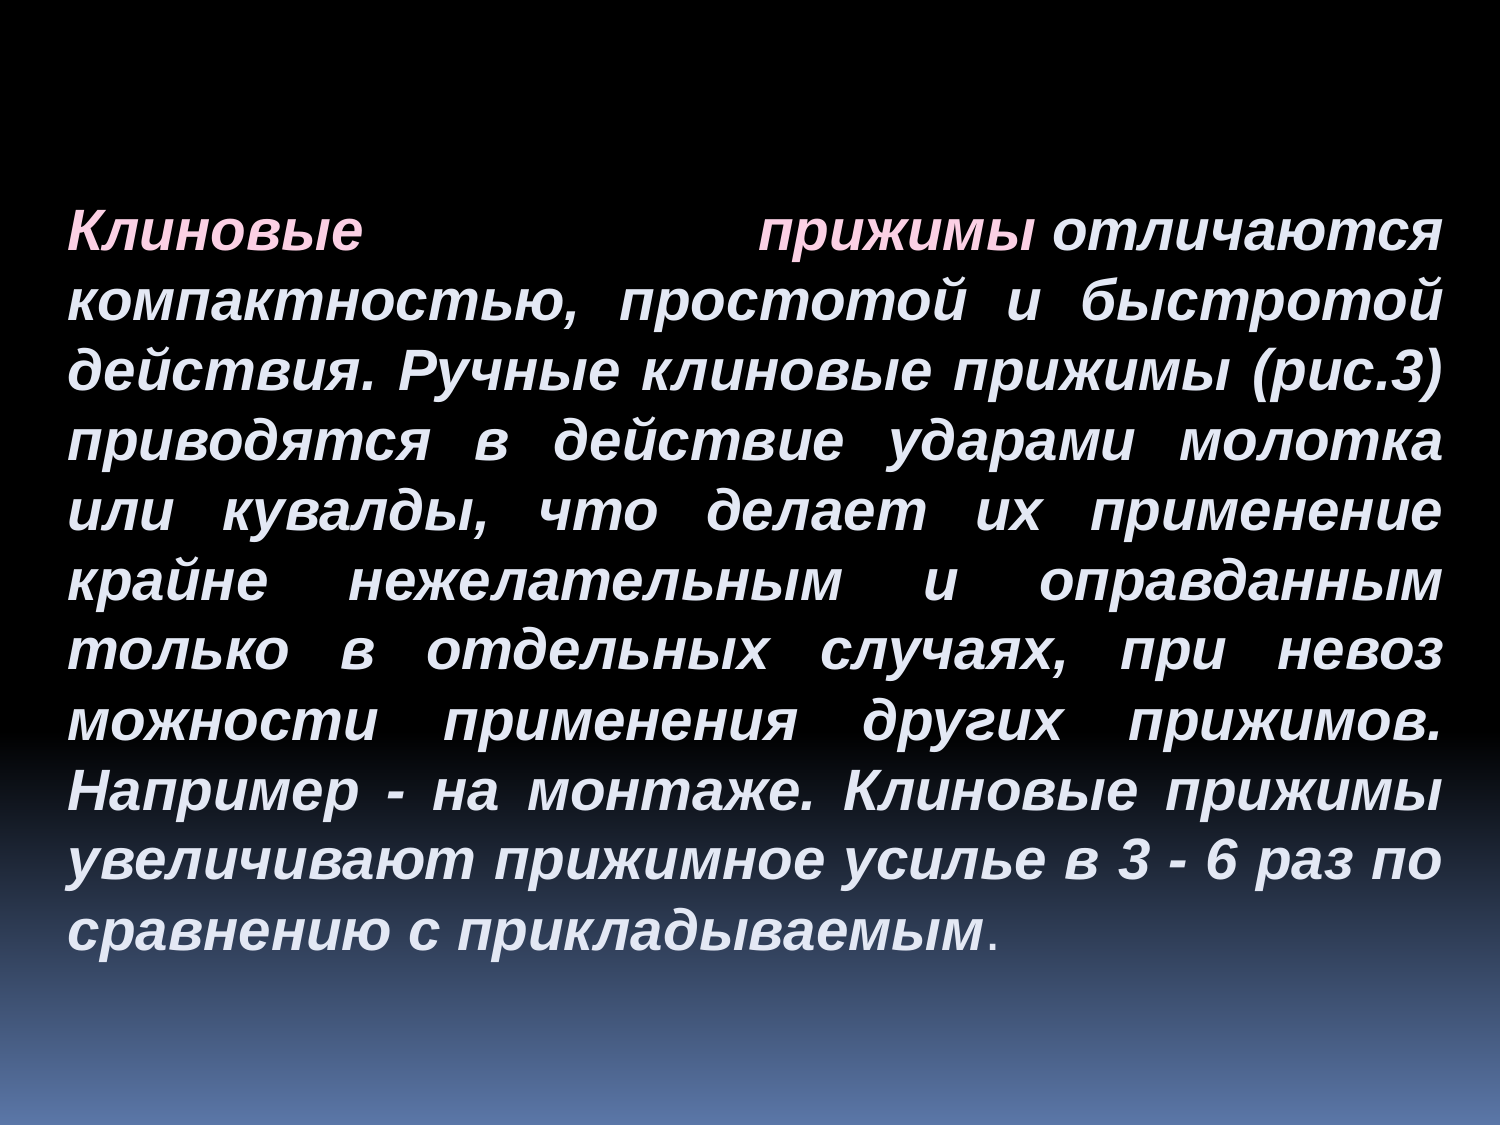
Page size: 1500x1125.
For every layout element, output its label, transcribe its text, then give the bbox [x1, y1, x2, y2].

text_box Клиновые прижимы отли­чаются компактностью, про­стотой и быстротой действия. Ручные клиновые прижимы (рис.3) приводятся в действие уда­рами молотка или кувалды, что делает их применение крайне неже­лательным и оправданным только в отдельных случаях, при невоз­можности применения других прижимов. Например - на монтаже. Клиновые прижимы увеличивают прижимное усилье в 3 - 6 раз по сравнению с прикладываемым. [53, 184, 1459, 969]
